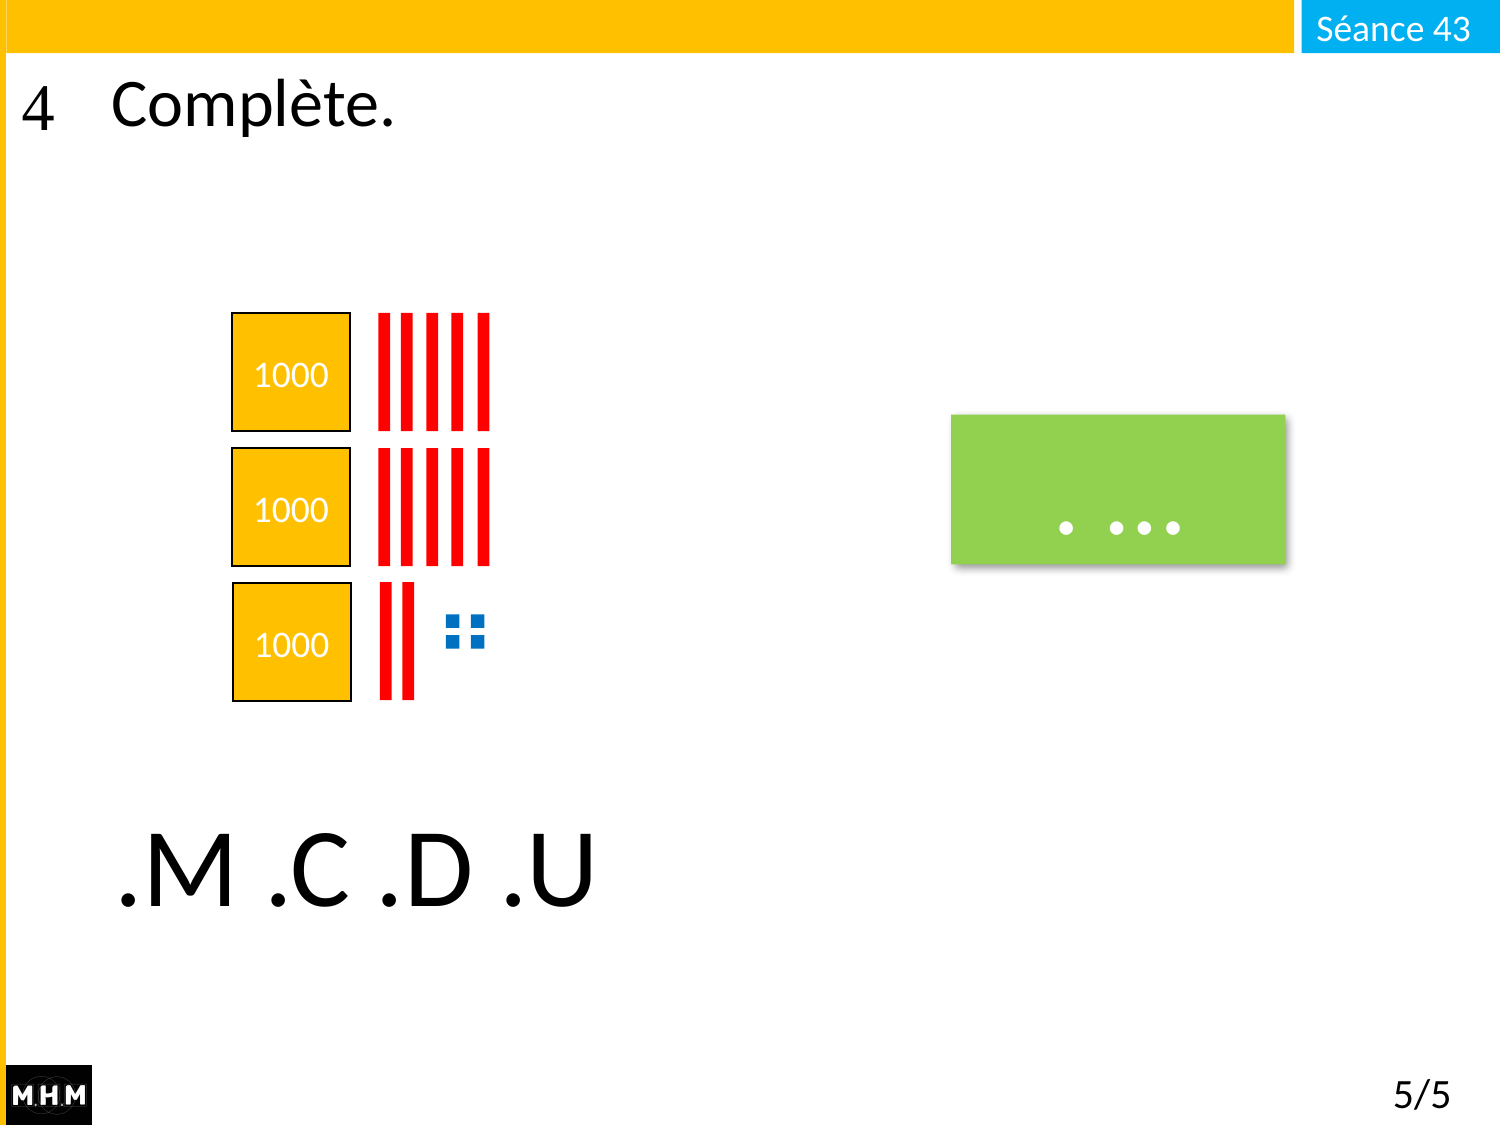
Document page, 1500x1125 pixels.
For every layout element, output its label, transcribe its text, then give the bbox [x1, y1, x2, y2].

text_box .M .C .D .U [99, 786, 804, 937]
text_box [470, 634, 485, 650]
text_box [425, 312, 439, 432]
text_box [476, 447, 490, 567]
title Complète. [96, 60, 1391, 150]
text_box [470, 613, 485, 629]
text_box [476, 312, 490, 432]
picture [6, 1065, 92, 1125]
text_box [450, 447, 464, 567]
text_box [377, 312, 391, 432]
text_box 1000 [231, 312, 351, 432]
text_box [377, 447, 391, 567]
text_box [425, 447, 439, 567]
list 5/5 [1344, 1064, 1500, 1125]
text_box [400, 312, 414, 432]
text_box [401, 581, 415, 701]
text_box [450, 312, 464, 432]
text_box [379, 581, 393, 701]
text_box [445, 613, 460, 629]
text_box 1000 [232, 582, 352, 702]
text_box . … [951, 414, 1286, 565]
text_box [445, 634, 460, 650]
text_box 1000 [231, 447, 351, 567]
text_box [400, 447, 414, 567]
